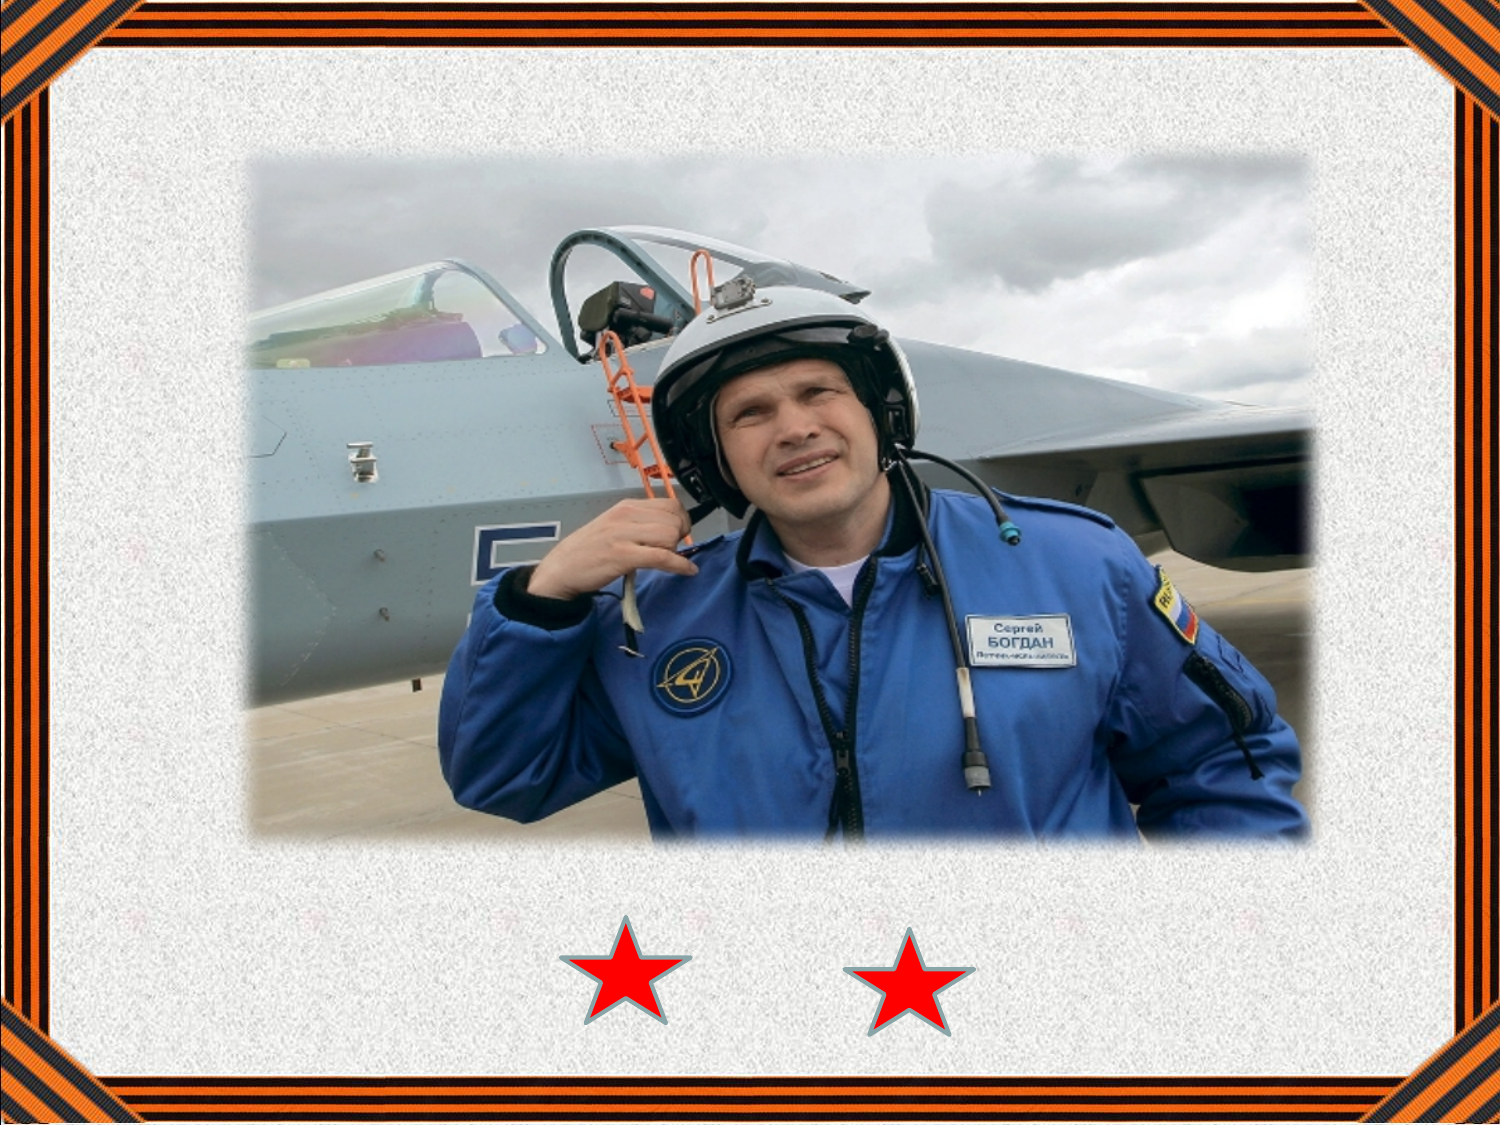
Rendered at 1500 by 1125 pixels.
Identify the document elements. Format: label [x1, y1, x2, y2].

text_box [842, 926, 977, 1037]
picture [0, 0, 1500, 1125]
text_box [558, 914, 693, 1025]
